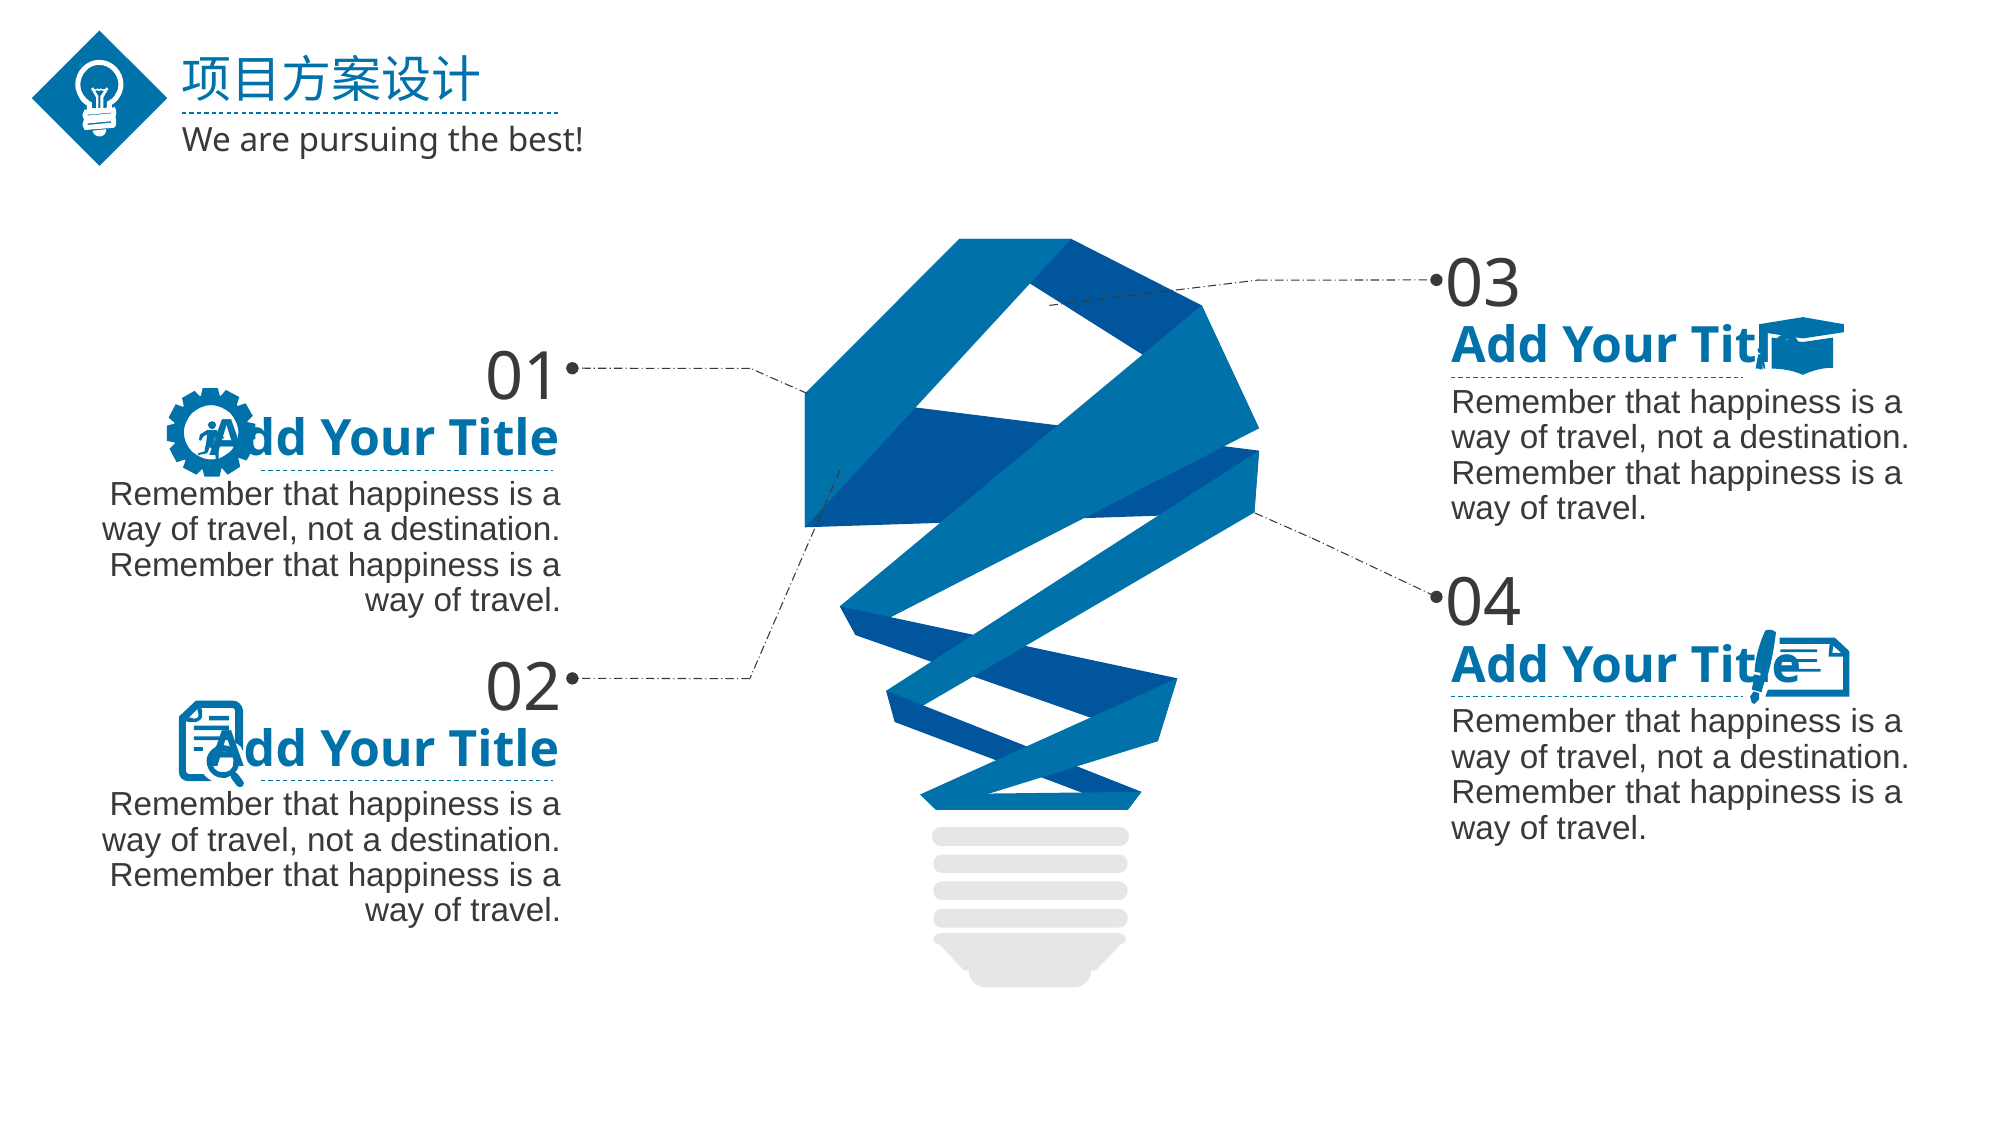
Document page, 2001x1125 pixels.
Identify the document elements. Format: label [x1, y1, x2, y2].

text_box [1201, 279, 1437, 306]
text_box [31, 30, 673, 166]
text_box [572, 606, 840, 679]
text_box [63, 636, 647, 938]
text_box [1360, 551, 1950, 855]
text_box [1360, 231, 1950, 536]
text_box [63, 325, 647, 628]
text_box [647, 368, 808, 394]
text_box [1254, 512, 1437, 597]
text_box [804, 238, 1260, 988]
